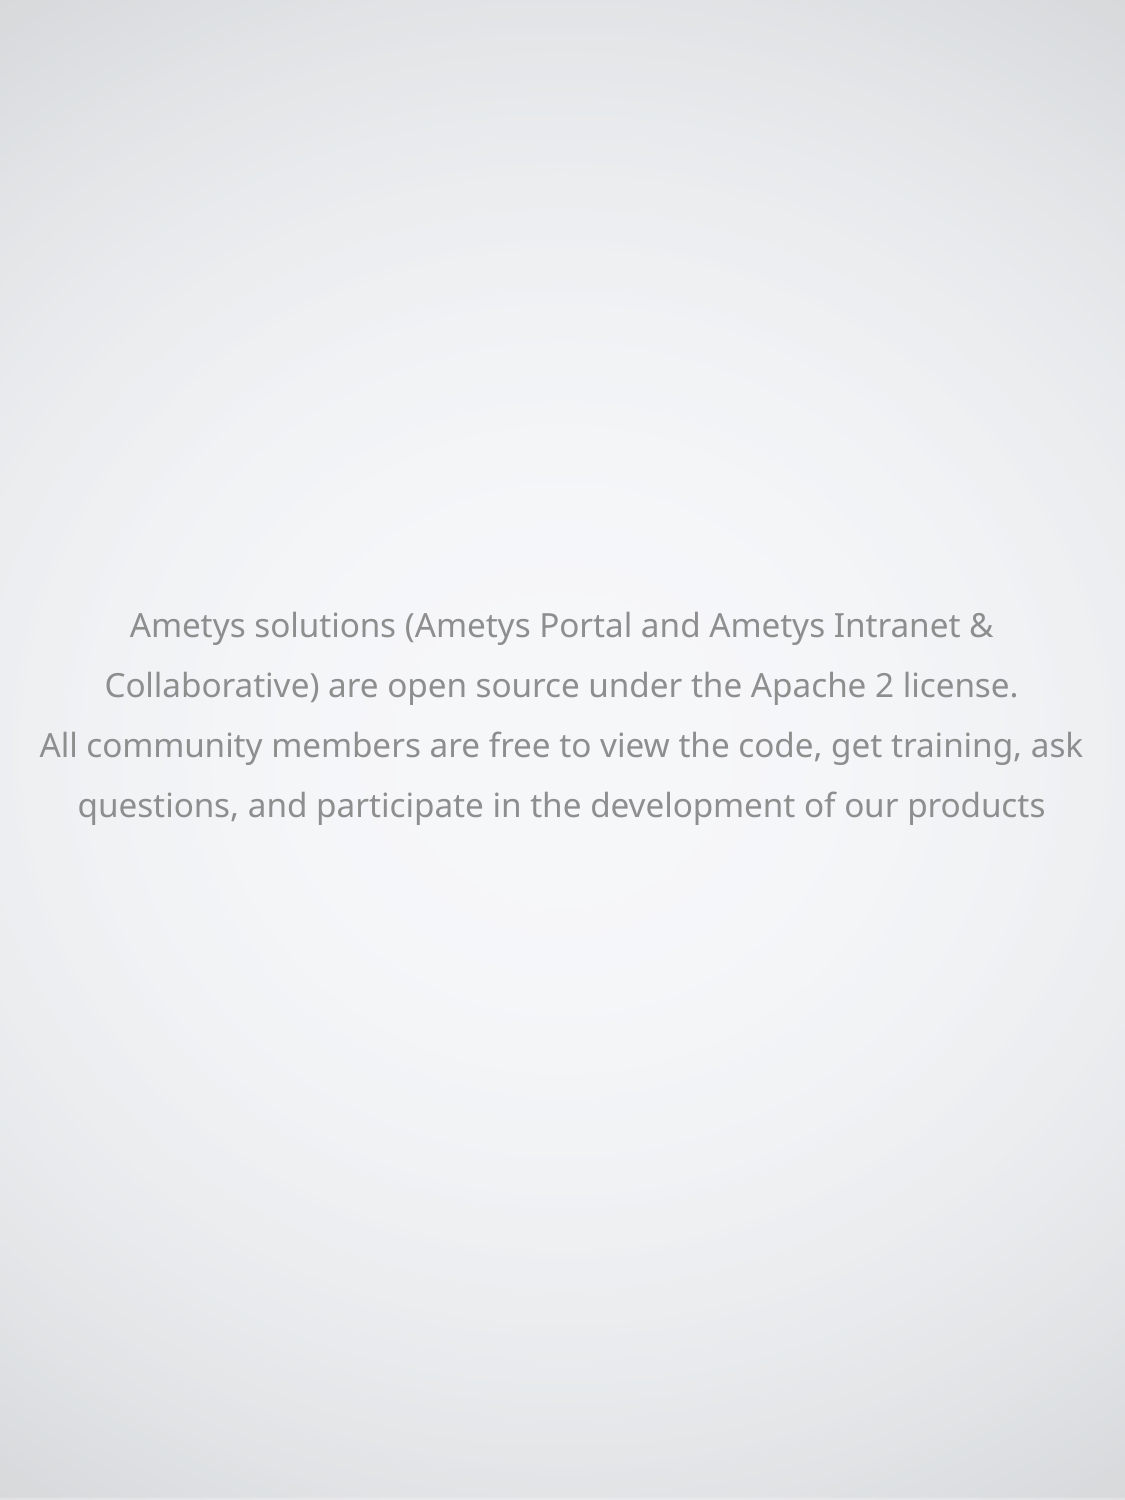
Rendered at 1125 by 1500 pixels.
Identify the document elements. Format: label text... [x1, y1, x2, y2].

text_box Ametys solutions (Ametys Portal and Ametys Intranet & Collaborative) are open source under the Apache 2 license. All community members are free to view the code, get training, ask questions, and participate in the development of our products [23, 576, 1102, 892]
picture [0, 0, 1125, 1500]
